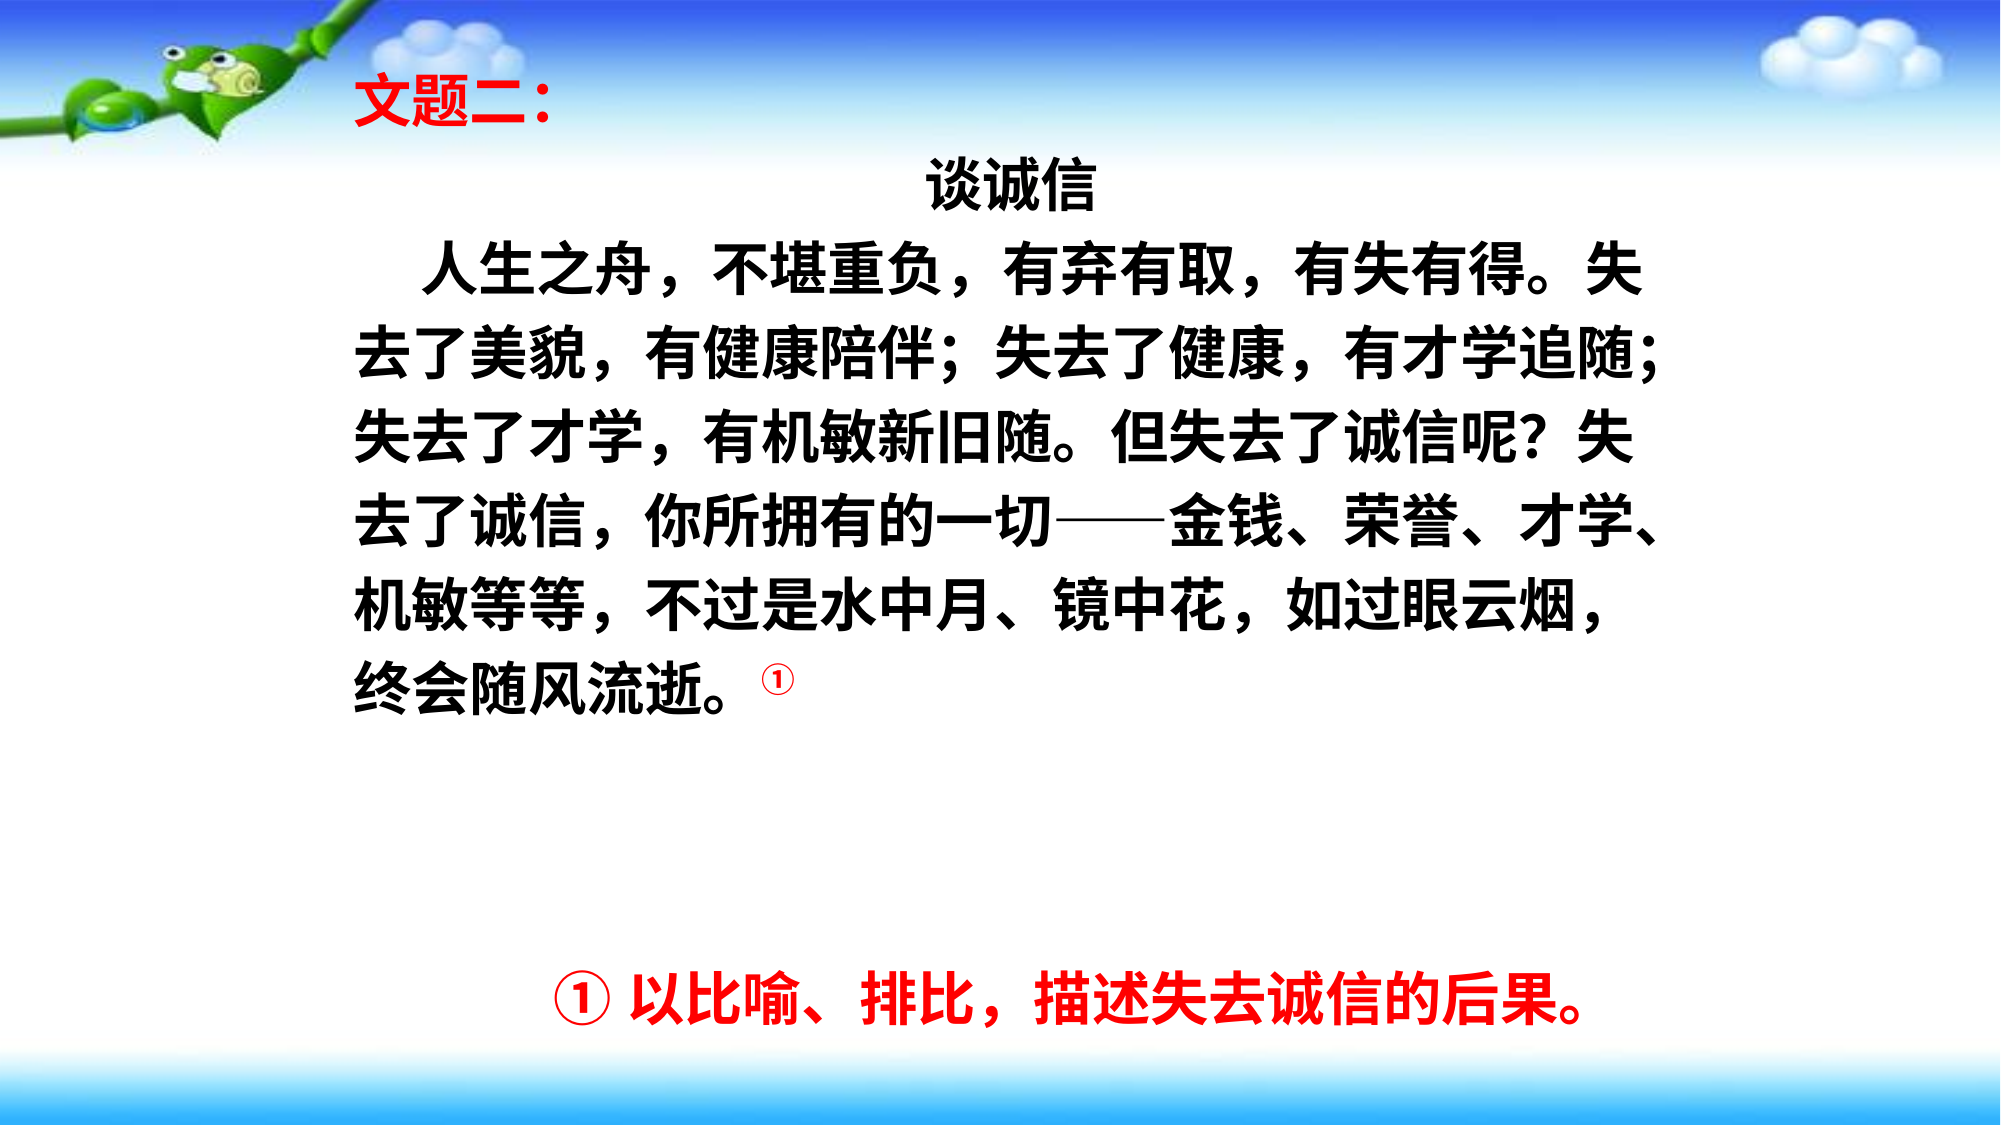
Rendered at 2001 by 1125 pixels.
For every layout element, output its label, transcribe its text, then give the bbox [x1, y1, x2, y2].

text_box 文题二： 谈诚信 人生之舟，不堪重负，有弃有取，有失有得。失去了美貌，有健康陪伴；失去了健康，有才学追随；失去了才学，有机敏新旧随。但失去了诚信呢？失去了诚信，你所拥有的一切——金钱、荣誉、才学、机敏等等，不过是水中月、镜中花，如过眼云烟，终会随风流逝。① [338, 42, 1685, 730]
text_box ①以比喻、排比，描述失去诚信的后果。 [539, 940, 1674, 1040]
picture [0, 0, 2001, 1125]
